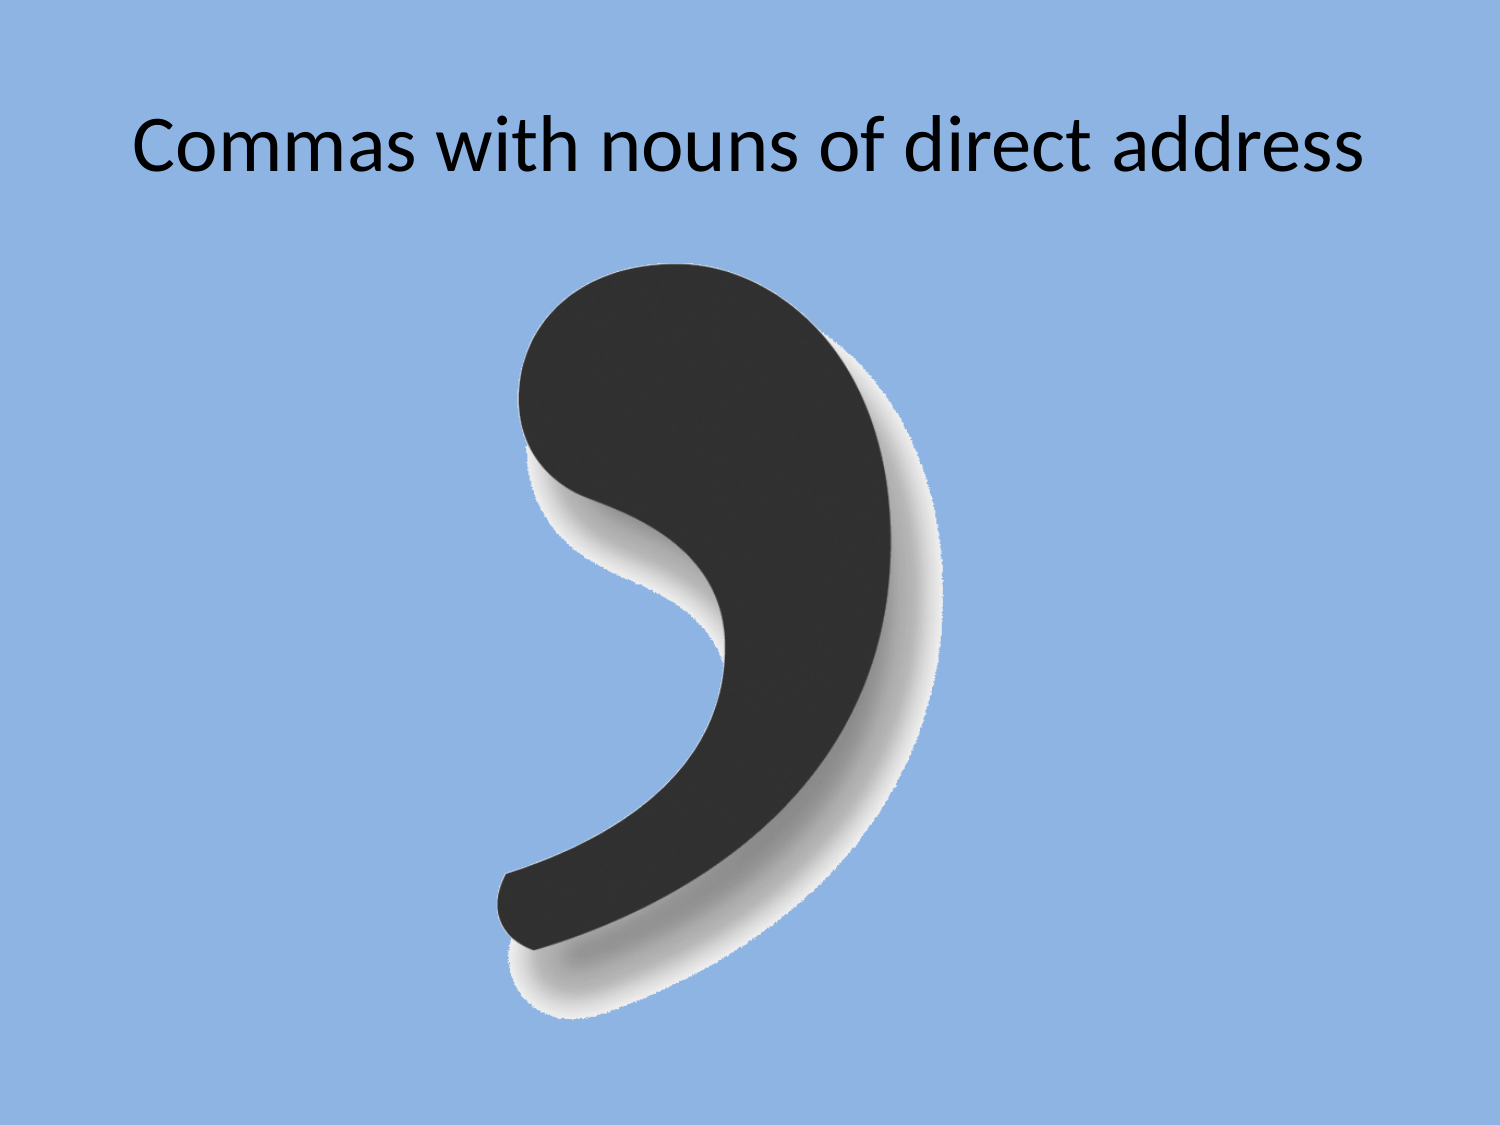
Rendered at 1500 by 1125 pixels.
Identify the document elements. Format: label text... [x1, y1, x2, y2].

title Commas with nouns of direct address [75, 45, 1425, 233]
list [424, 224, 945, 1054]
